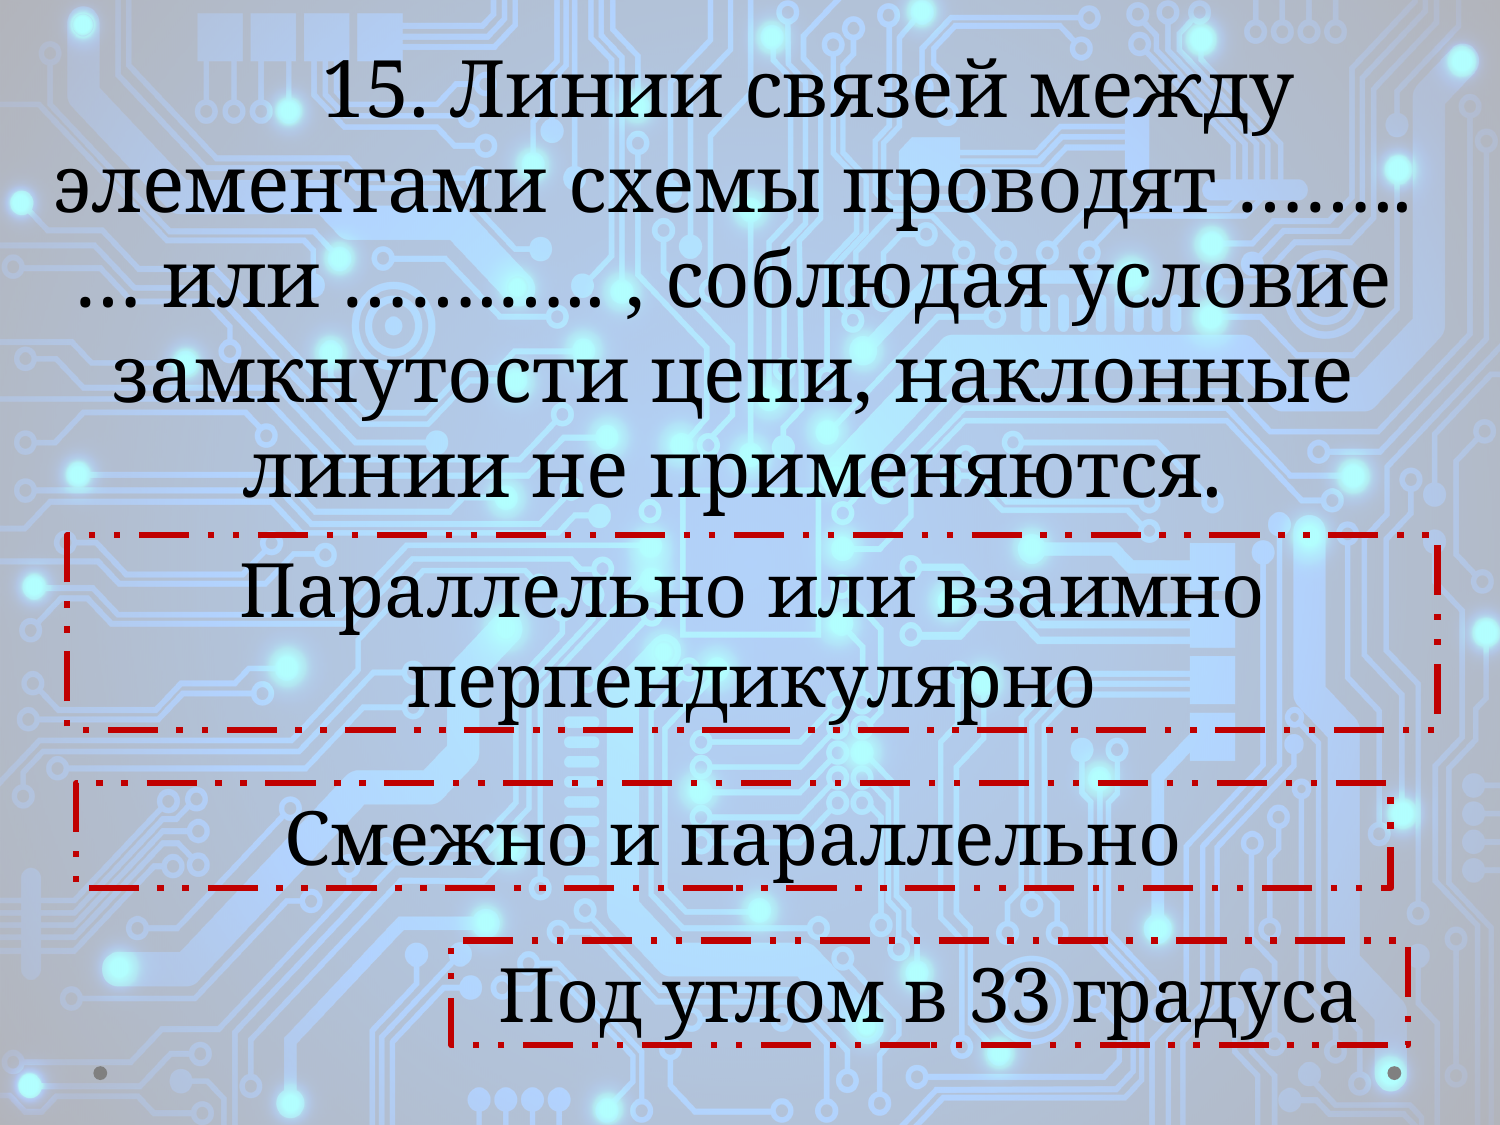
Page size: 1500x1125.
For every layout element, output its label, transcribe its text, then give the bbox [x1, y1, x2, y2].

text_box 15. Линии связей между элементами схемы проводят ……..… или …….….. , соблюдая условие замкнутости цепи, наклонные линии не применяются. [29, 30, 1438, 521]
text_box Смежно и параллельно [76, 783, 1391, 889]
text_box Под углом в 33 градуса [451, 940, 1409, 1046]
text_box Параллельно или взаимно перпендикулярно [67, 535, 1438, 730]
